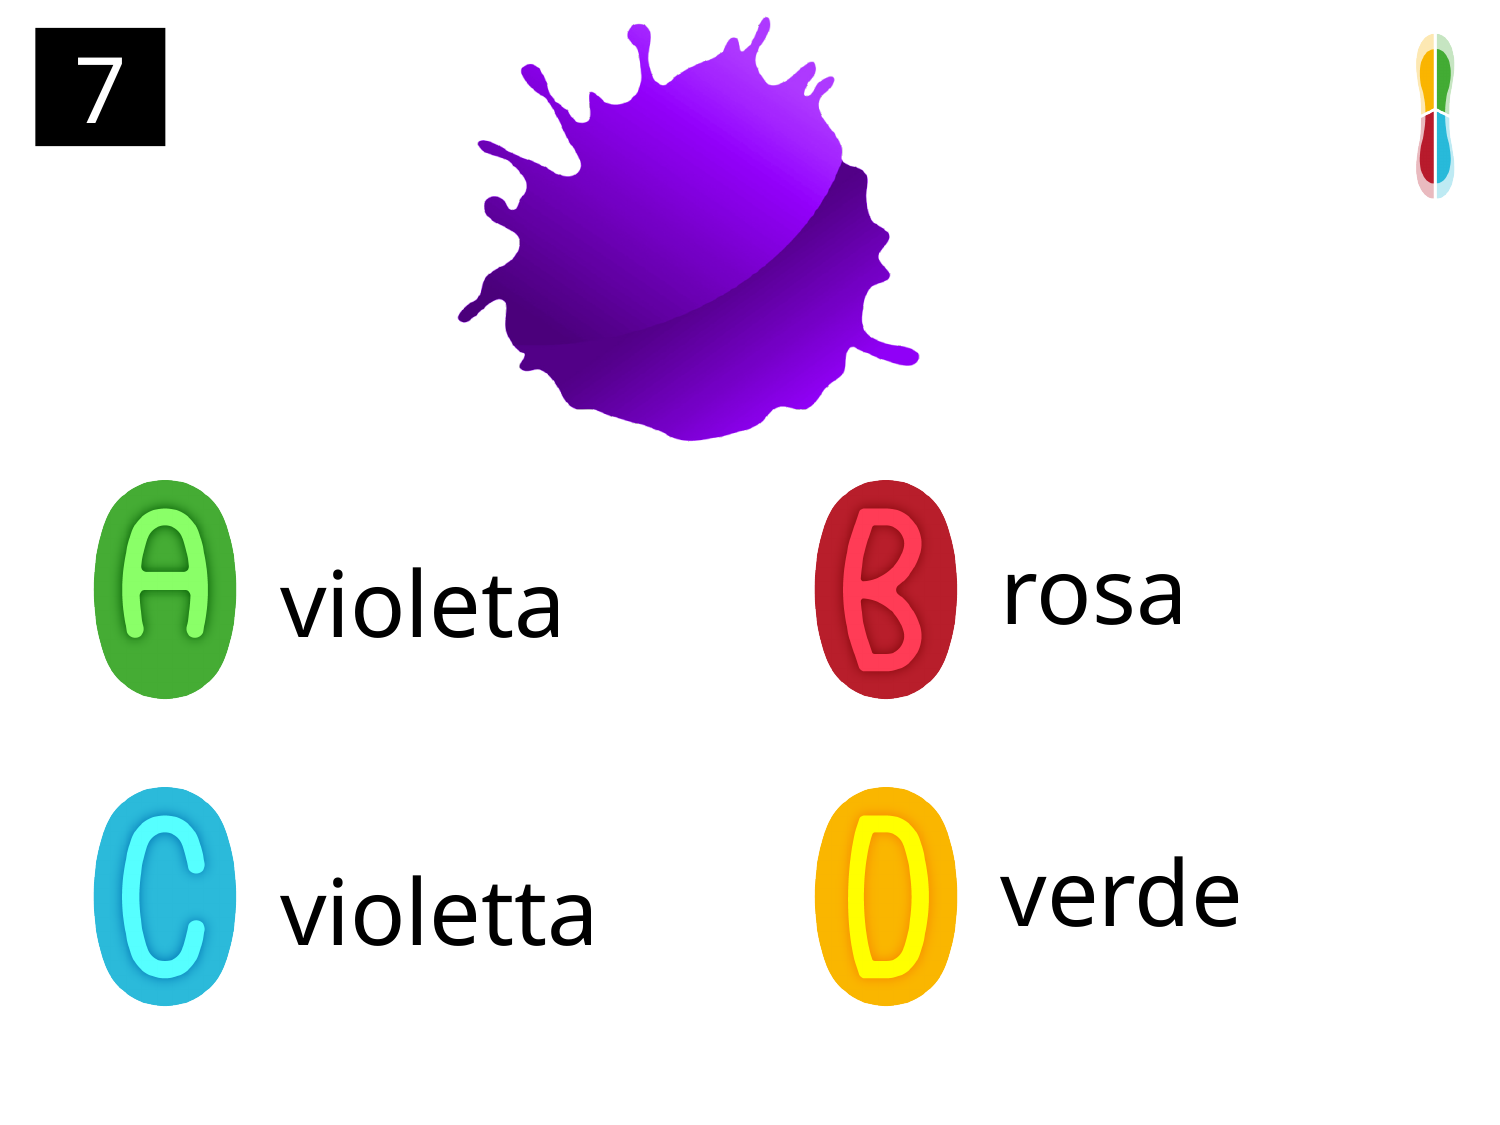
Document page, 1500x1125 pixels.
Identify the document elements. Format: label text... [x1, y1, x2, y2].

picture [64, 745, 266, 1048]
text_box violetta [270, 846, 756, 971]
title 7 [35, 27, 166, 147]
text_box rosa [991, 526, 1477, 651]
picture [1375, 27, 1495, 206]
text_box violeta [270, 538, 756, 664]
text_box verde [991, 827, 1477, 952]
picture [64, 438, 266, 740]
picture [442, 3, 987, 740]
picture [785, 745, 987, 1048]
